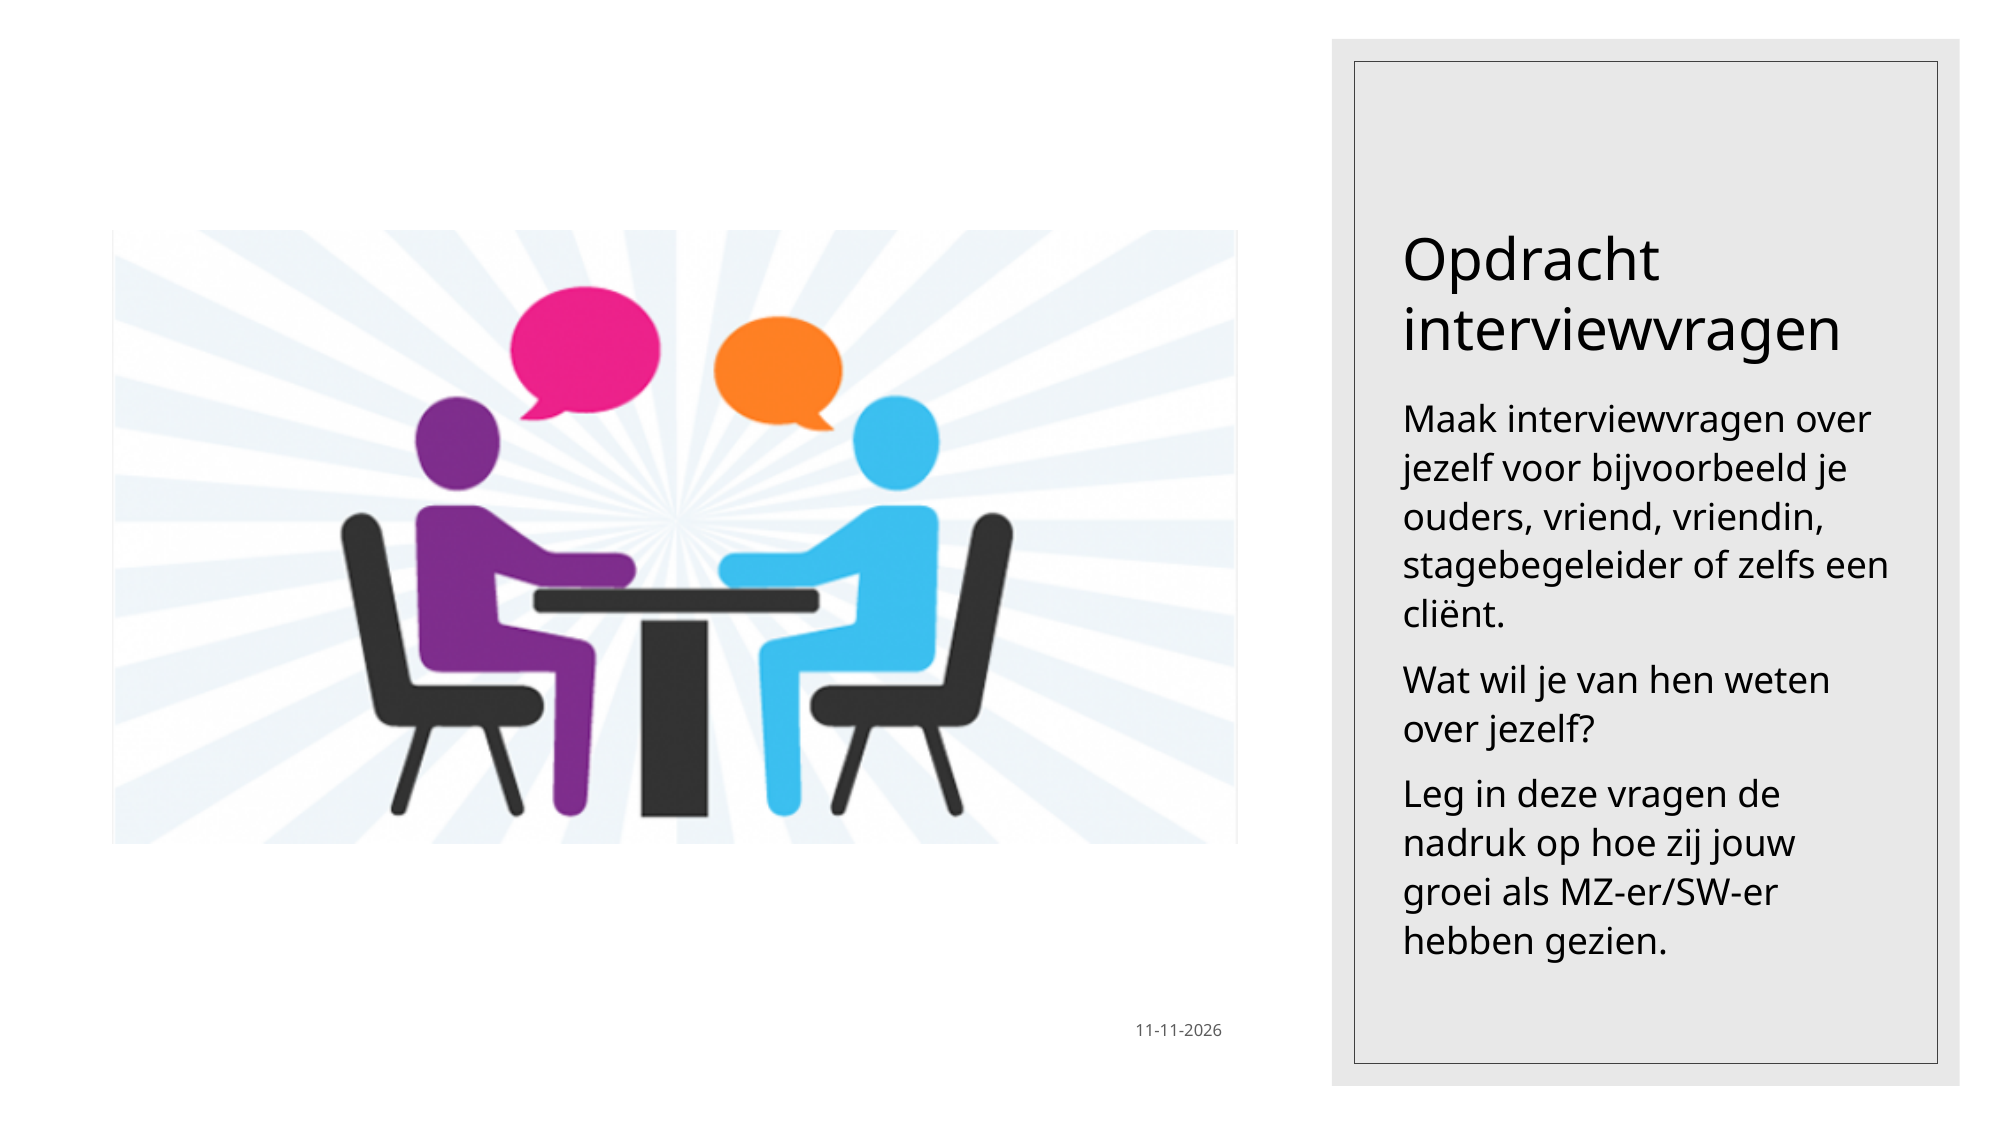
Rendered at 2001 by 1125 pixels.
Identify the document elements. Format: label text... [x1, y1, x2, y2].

title Opdracht interviewvragen [1387, 99, 1907, 370]
list Maak interviewvragen over jezelf voor bijvoorbeeld je ouders, vriend, vriendin, stagebegeleider of zelfs een cliënt. Wat wil je van hen weten over jezelf? Leg in deze vragen de nadruk op hoe zij jouw groei als MZ-er/SW-er hebben gezien. [1387, 383, 1907, 975]
picture [112, 230, 1238, 844]
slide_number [916, 990, 1238, 1050]
